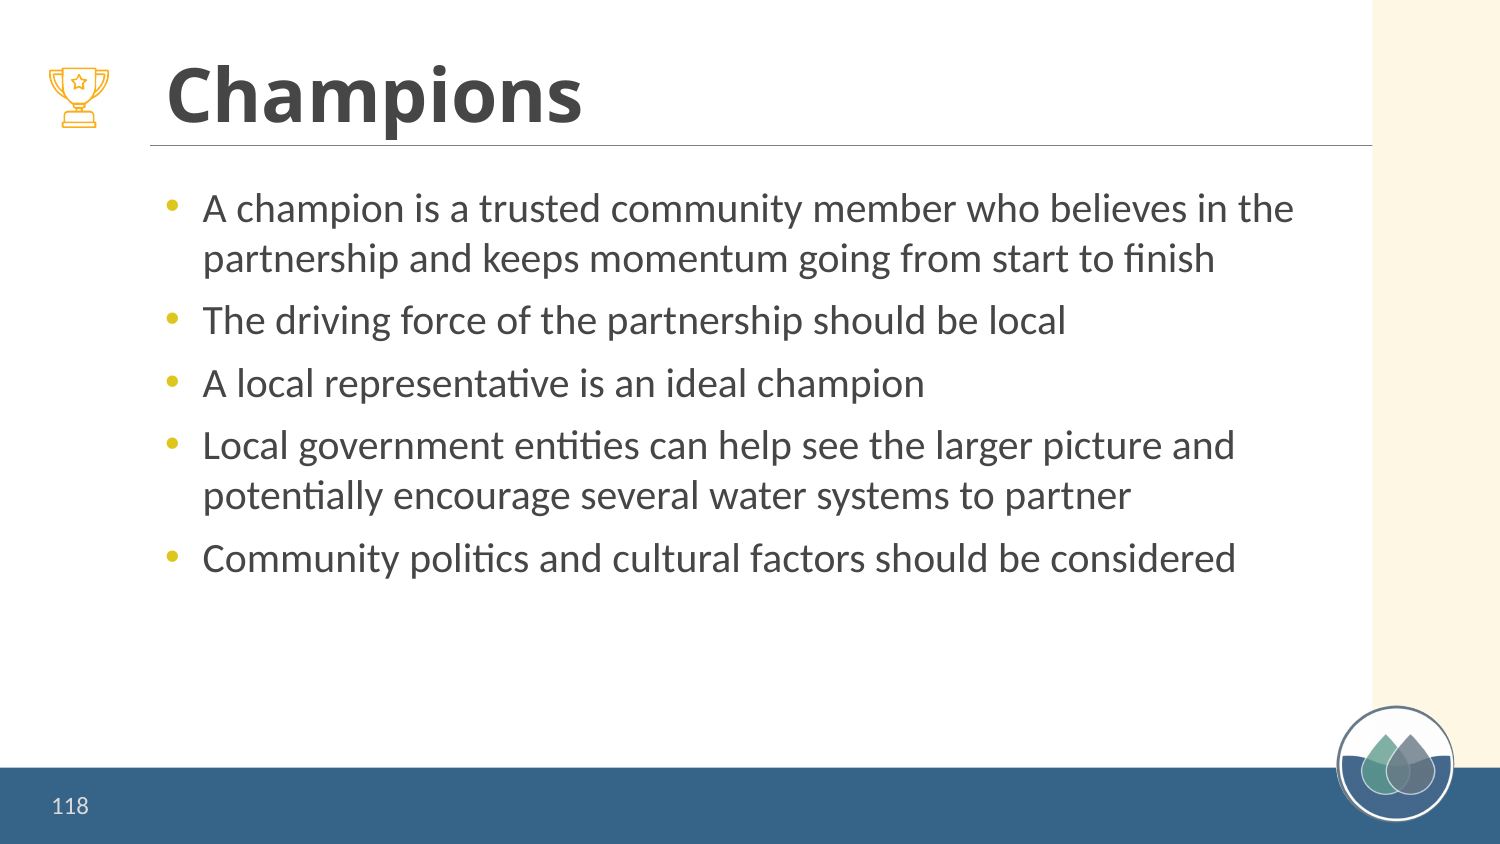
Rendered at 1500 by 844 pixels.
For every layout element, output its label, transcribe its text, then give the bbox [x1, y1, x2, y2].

text_box [70, 73, 88, 90]
list A champion is a trusted community member who believes in the partnership and keeps momentum going from start to finish The driving force of the partnership should be local A local representative is an ideal champion Local government entities can help see the larger picture and potentially encourage several water systems to partner Community politics and cultural factors should be considered [150, 173, 1373, 677]
text_box [49, 67, 110, 128]
title Champions [150, 21, 1373, 146]
slide_number 118 [16, 782, 124, 828]
